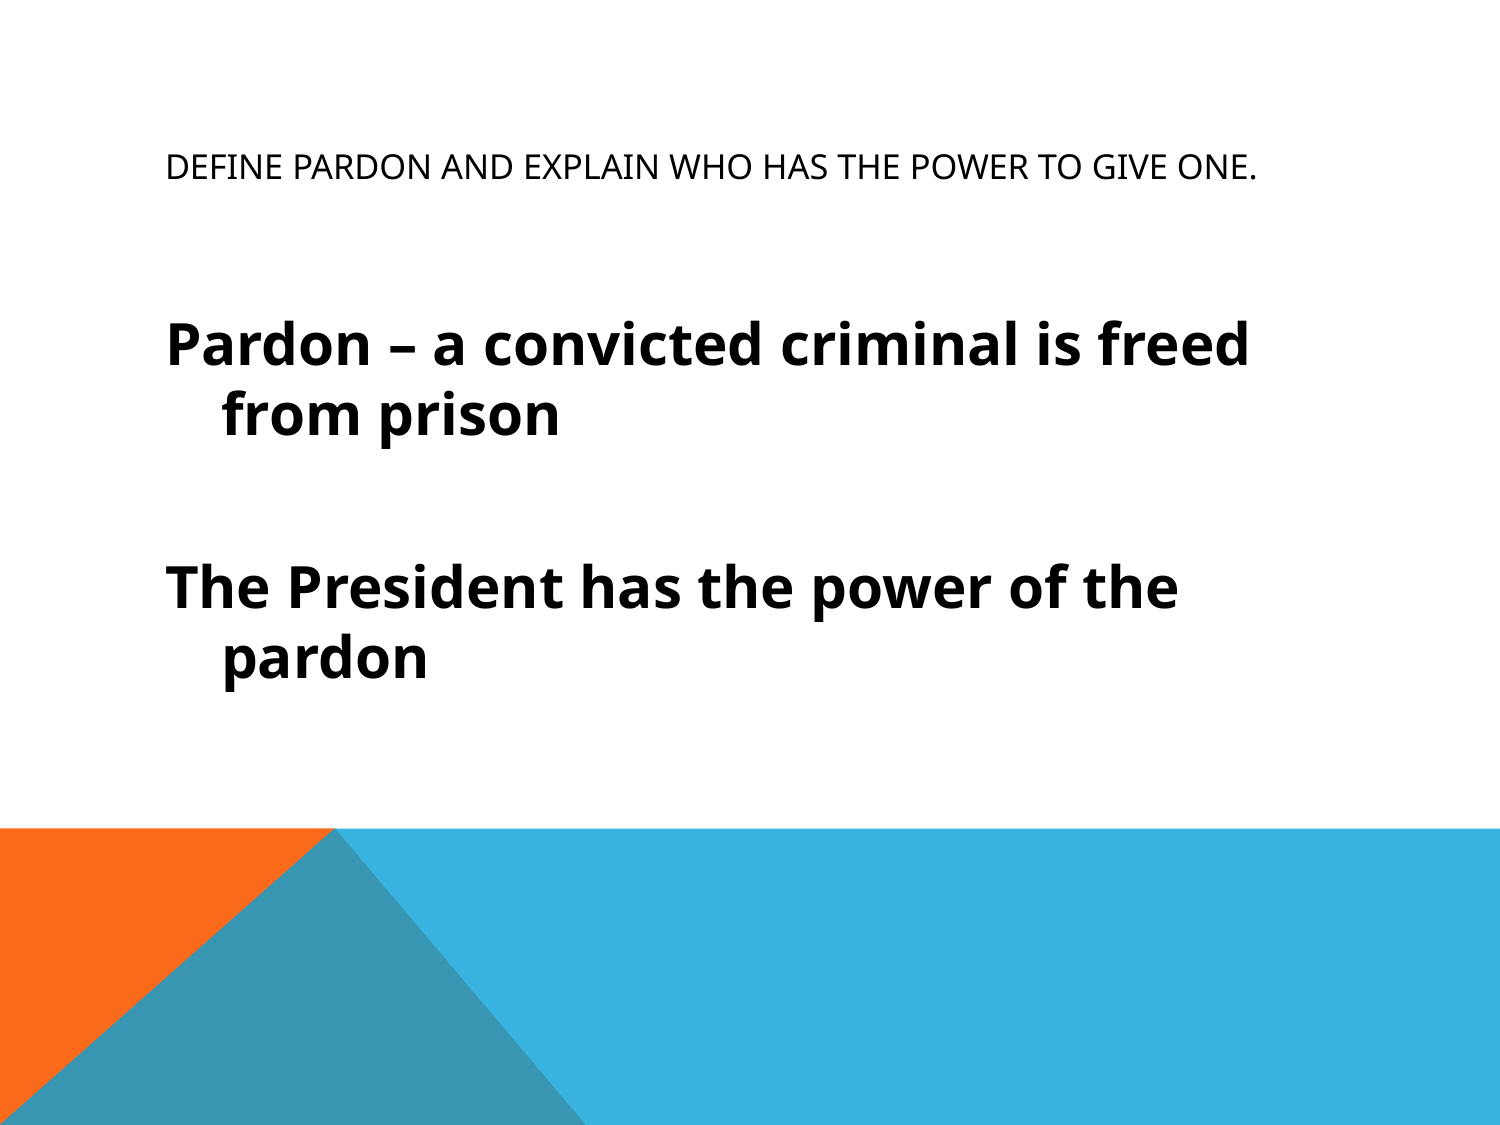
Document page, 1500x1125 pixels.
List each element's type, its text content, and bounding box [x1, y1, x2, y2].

title Define pardon and explain who has the power to give one. [150, 125, 1303, 207]
list Pardon – a convicted criminal is freed from prison The President has the power of the pardon [150, 299, 1287, 788]
